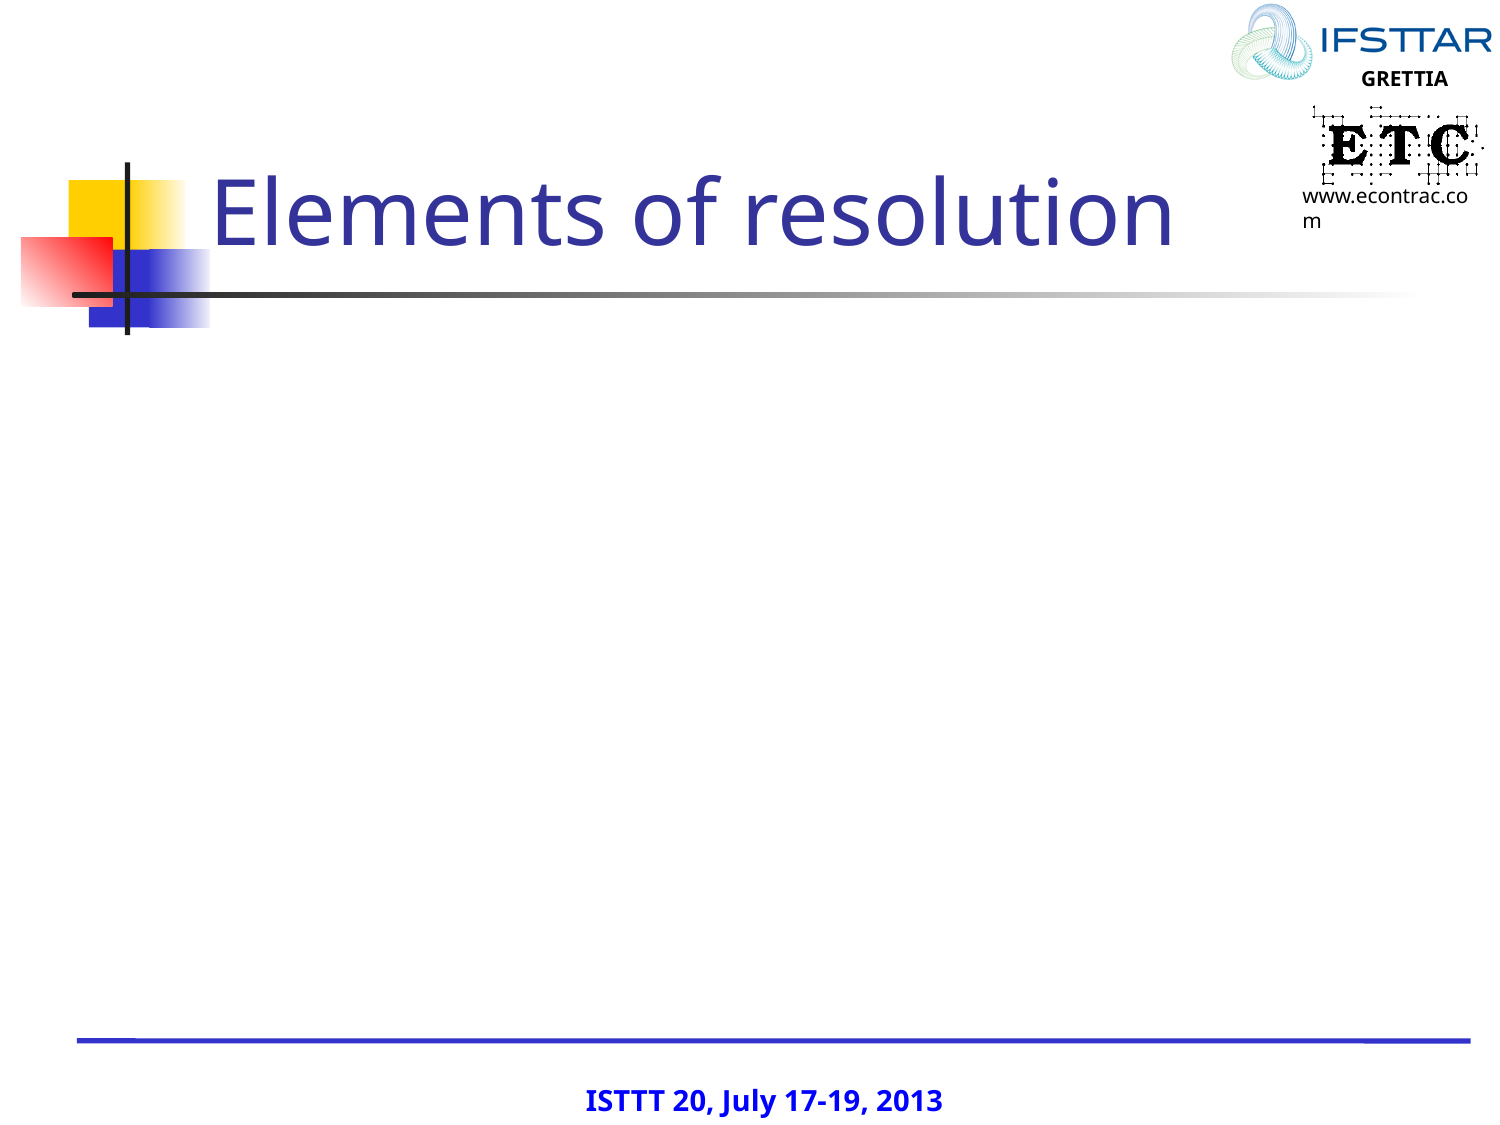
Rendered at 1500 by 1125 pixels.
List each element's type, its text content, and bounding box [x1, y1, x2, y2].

footer ISTTT 20, July 17-19, 2013 [64, 1049, 1465, 1125]
title Elements of resolution [194, 30, 1306, 272]
picture [1409, 74, 1417, 82]
picture [1230, 2, 1494, 82]
picture [1312, 105, 1484, 185]
